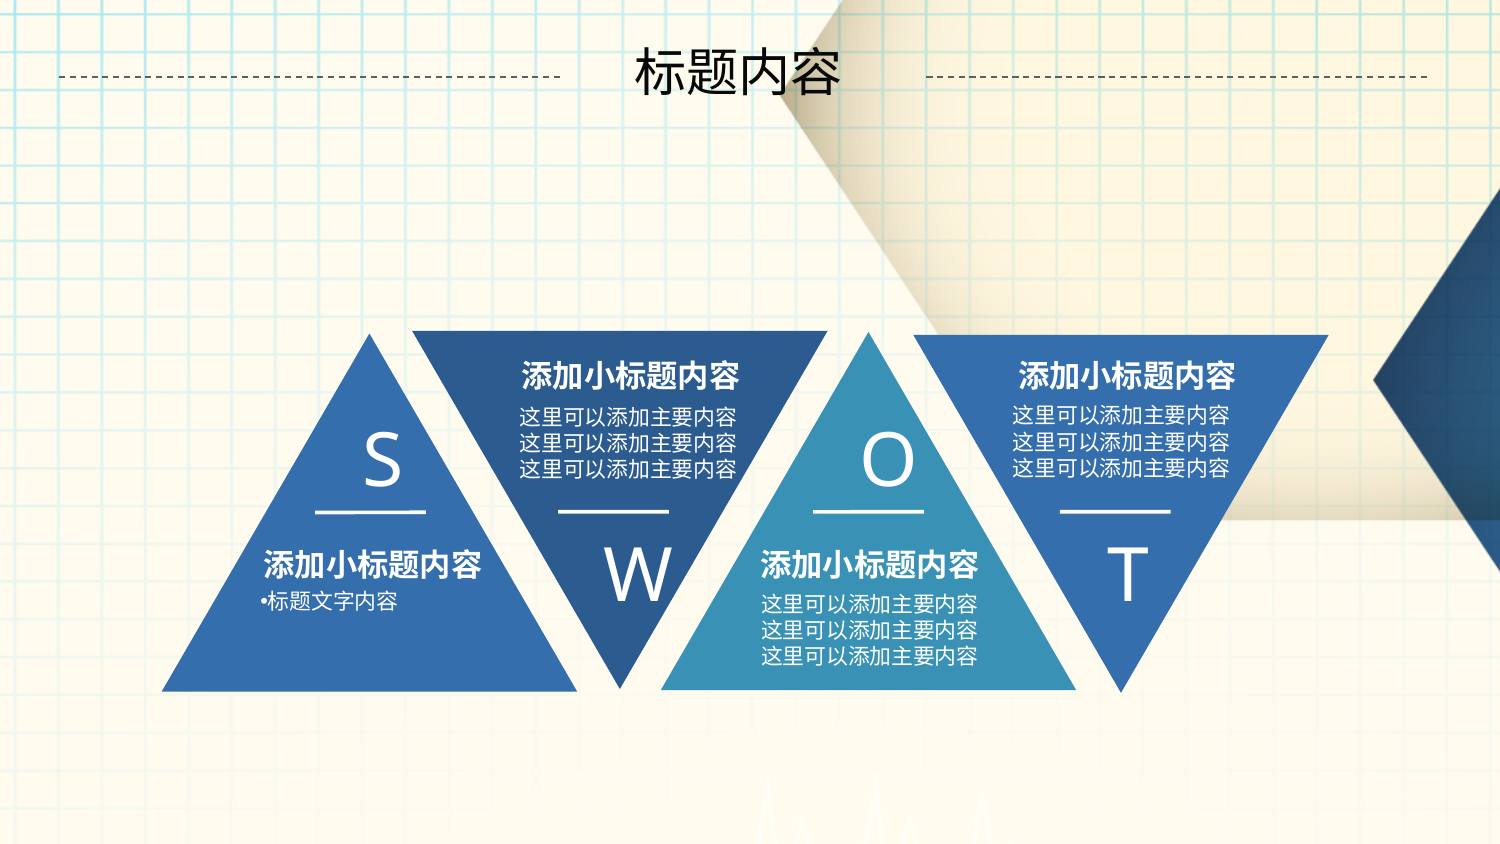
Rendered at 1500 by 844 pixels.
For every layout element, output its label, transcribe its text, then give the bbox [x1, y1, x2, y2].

text_box 这里可以添加主要内容这里可以添加主要内容这里可以添加主要内容 [497, 396, 760, 490]
text_box [504, 490, 736, 573]
text_box [582, 624, 658, 689]
text_box [1002, 489, 1240, 617]
text_box [1081, 624, 1161, 693]
text_box W [552, 519, 689, 624]
text_box 这里可以添加主要内容这里可以添加主要内容这里可以添加主要内容 [742, 590, 998, 677]
text_box [749, 418, 988, 537]
text_box [251, 420, 488, 537]
text_box [660, 550, 1077, 691]
text_box 添加小标题内容 [997, 349, 1258, 402]
text_box [161, 547, 578, 692]
picture [0, 0, 1500, 844]
text_box O [818, 404, 933, 510]
text_box 标题文字内容 [245, 590, 501, 622]
text_box S [312, 404, 420, 510]
text_box [328, 333, 411, 404]
text_box 添加小标题内容 [500, 349, 762, 402]
text_box 添加小标题内容 [245, 537, 501, 590]
text_box 标题内容 [608, 32, 868, 110]
text_box T [1057, 519, 1165, 624]
text_box [412, 330, 828, 478]
text_box 这里可以添加主要内容这里可以添加主要内容这里可以添加主要内容 [997, 402, 1247, 489]
text_box [913, 334, 1329, 480]
text_box [826, 331, 911, 404]
text_box 添加小标题内容 [742, 537, 998, 590]
